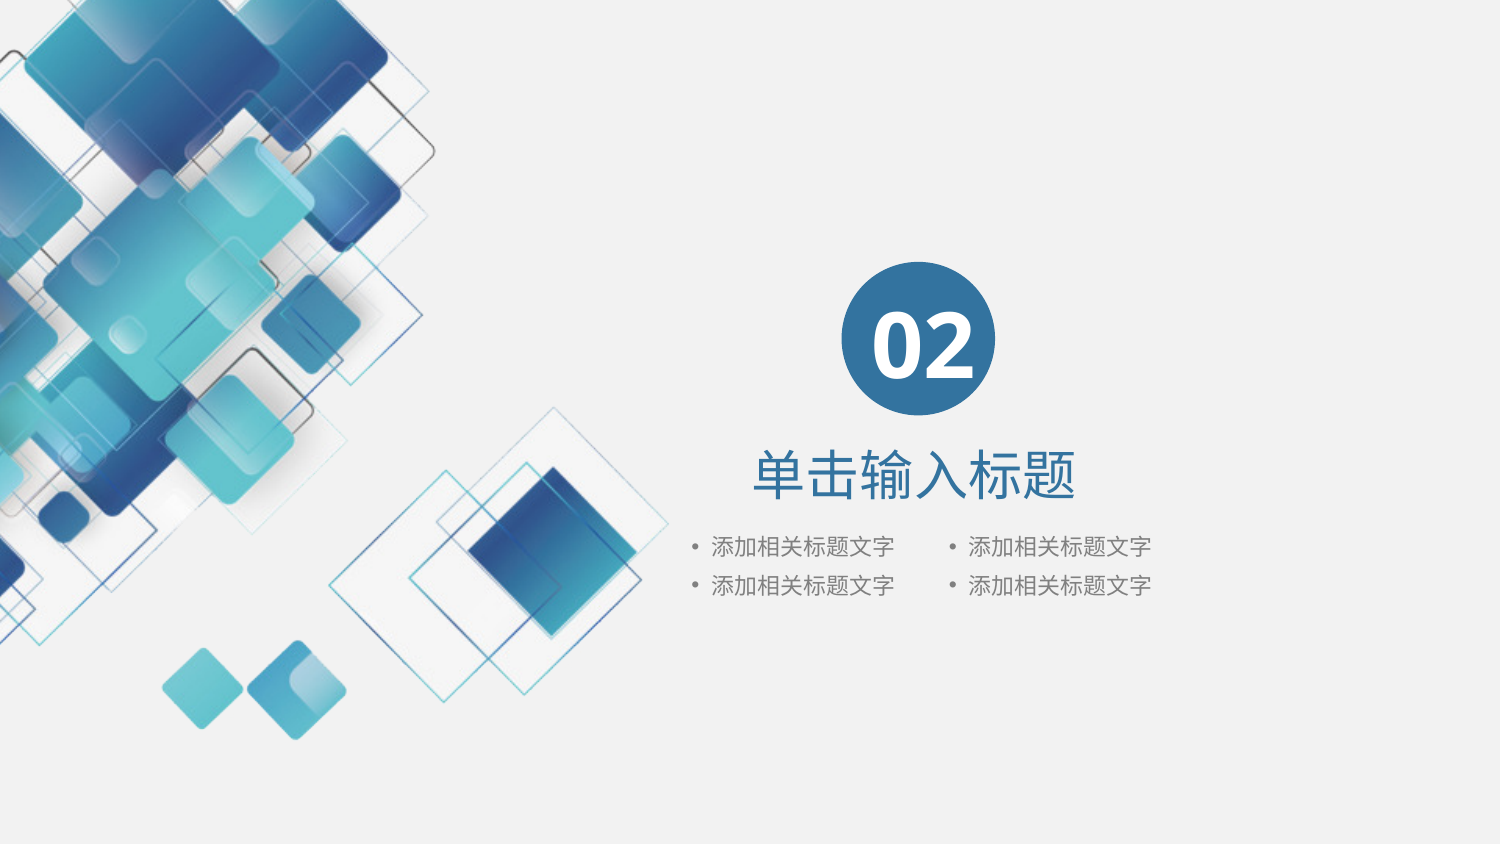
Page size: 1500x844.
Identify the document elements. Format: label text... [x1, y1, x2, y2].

text_box 添加相关标题文字 [744, 532, 896, 561]
text_box 单击输入标题 [744, 440, 1100, 506]
picture [0, 0, 739, 753]
text_box 添加相关标题文字 [948, 532, 1154, 561]
text_box 添加相关标题文字 [948, 571, 1154, 599]
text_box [840, 261, 1008, 416]
text_box 添加相关标题文字 [744, 571, 896, 599]
